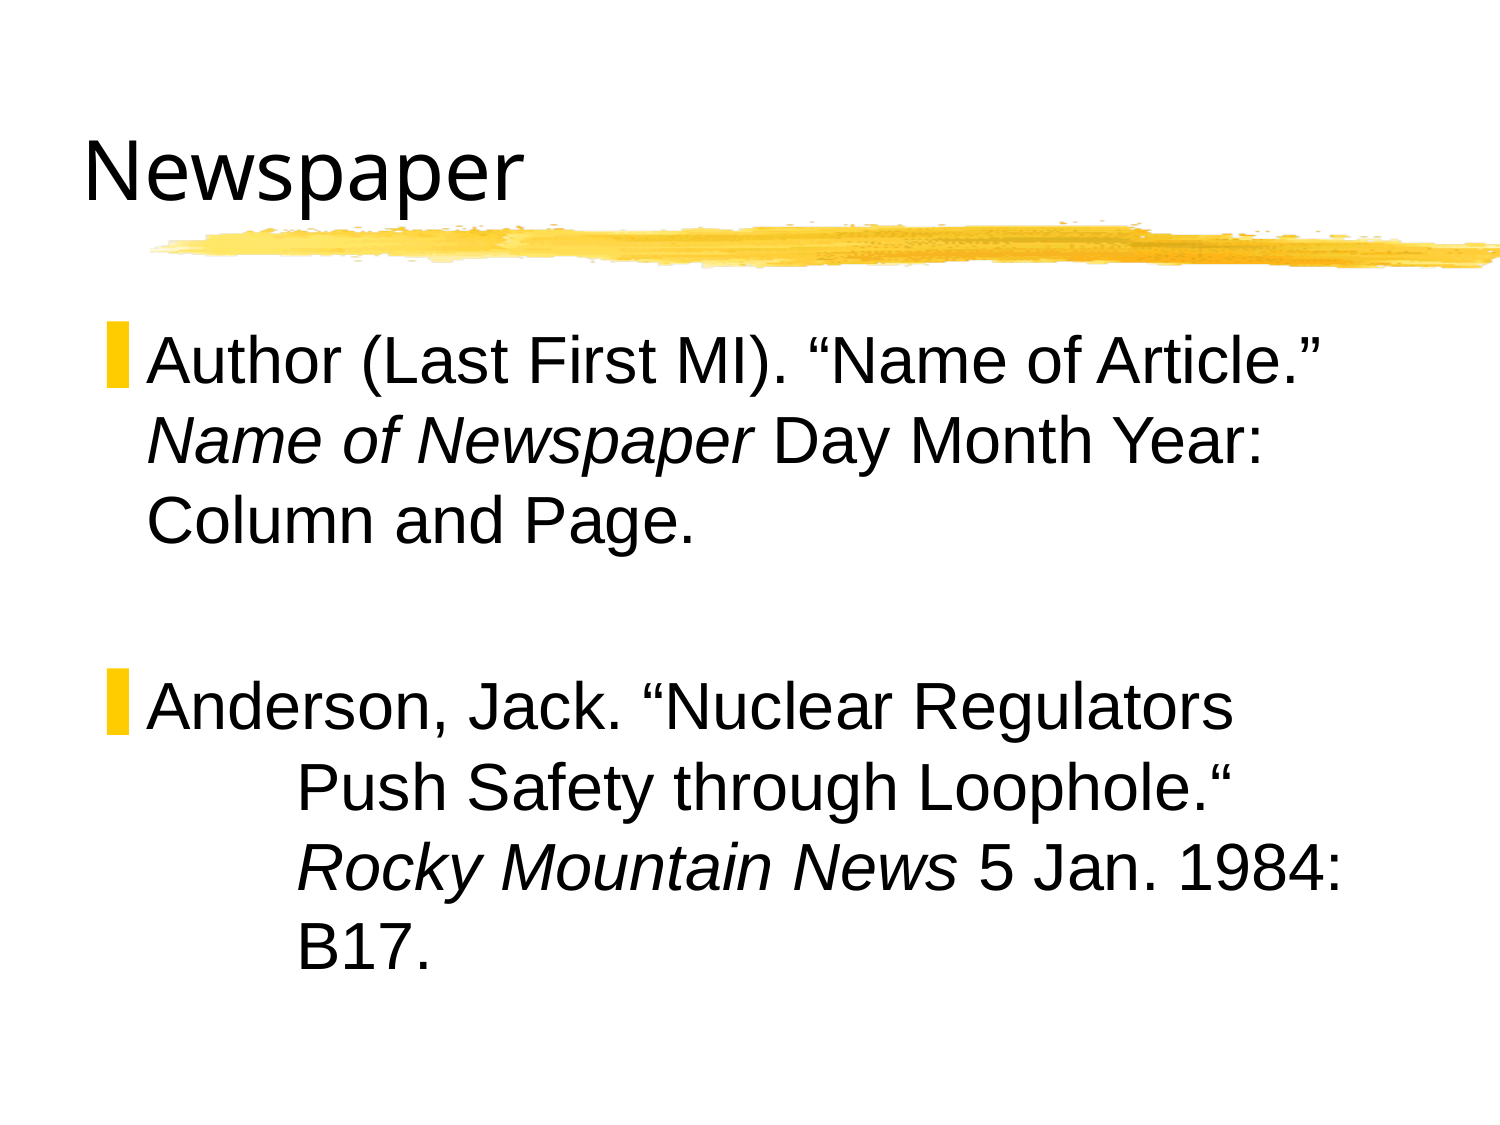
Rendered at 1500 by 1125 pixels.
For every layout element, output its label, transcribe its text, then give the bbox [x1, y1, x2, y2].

picture [150, 215, 1500, 279]
title Newspaper [66, 37, 1342, 226]
list Author (Last First MI). “Name of Article.” Name of Newspaper Day Month Year: Column and Page. Anderson, Jack. “Nuclear Regulators Push Safety through Loophole.“ Rocky Mountain News 5 Jan. 1984: B17. [74, 309, 1417, 994]
